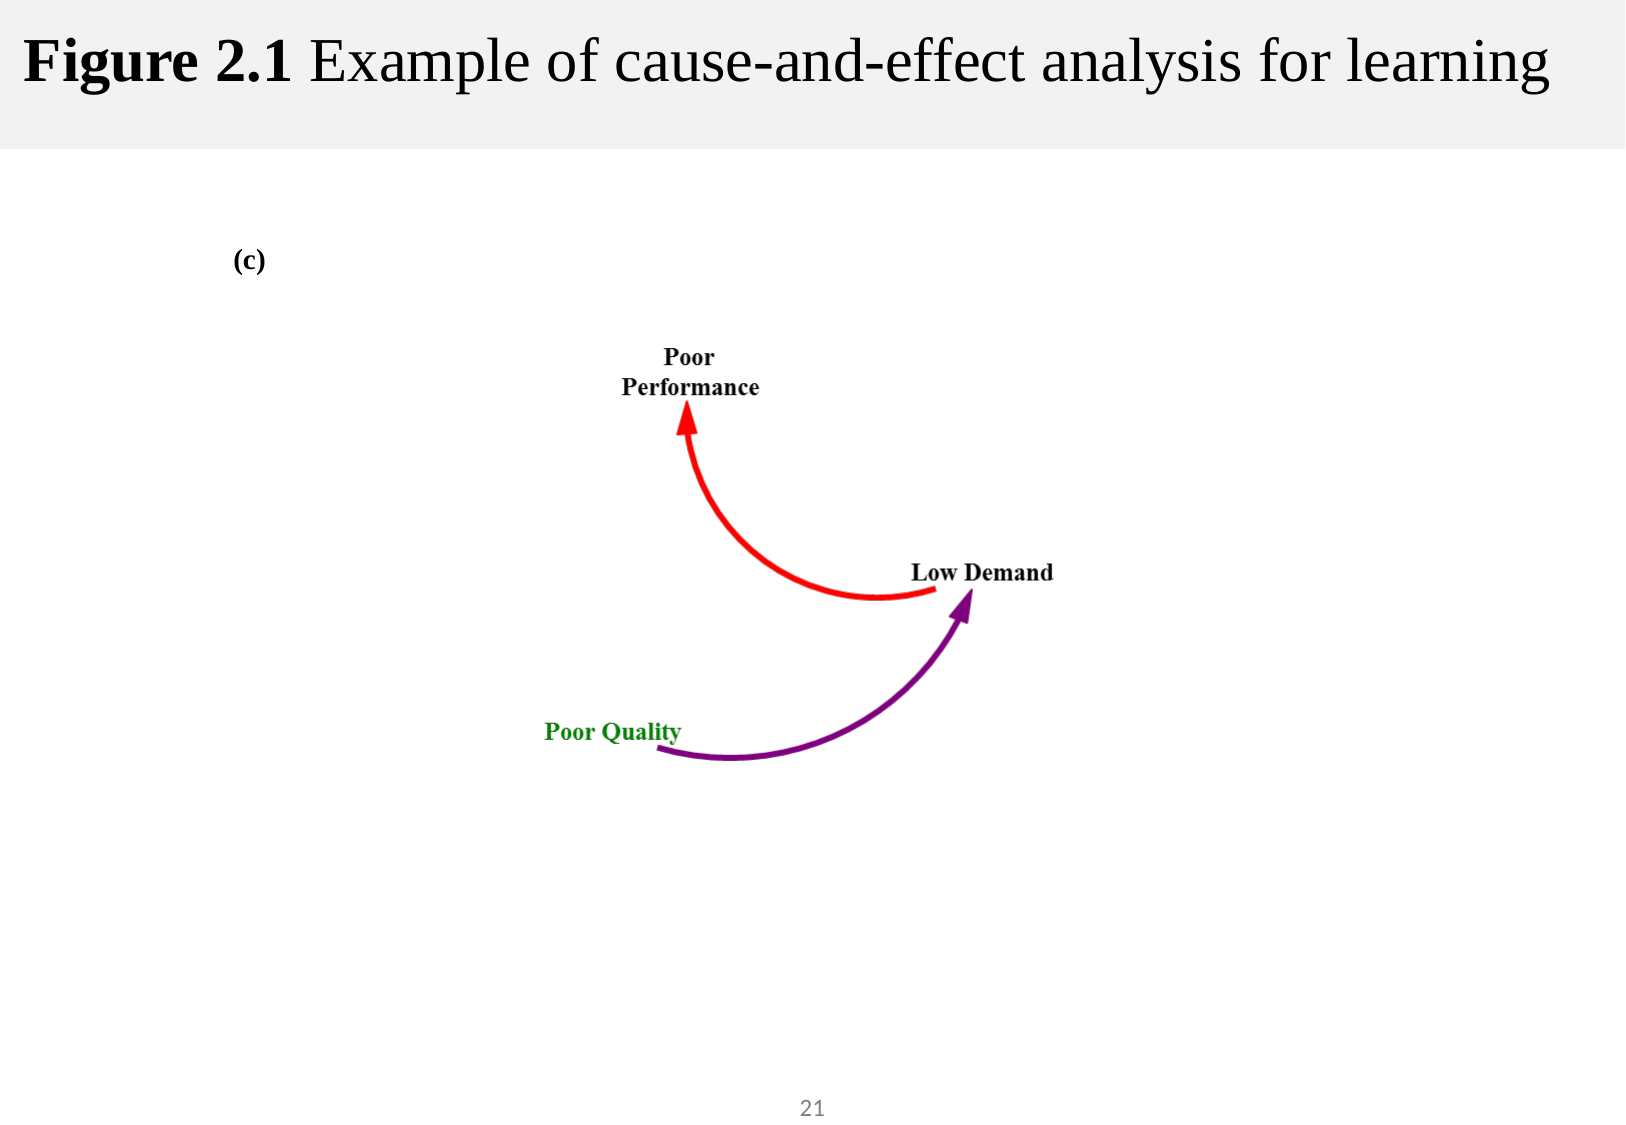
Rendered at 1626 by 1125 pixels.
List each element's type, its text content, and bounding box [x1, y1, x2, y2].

title Figure 2.1 Example of cause-and-effect analysis for learning [9, 11, 1604, 105]
text_box (c) [218, 232, 281, 283]
picture [419, 274, 1206, 851]
